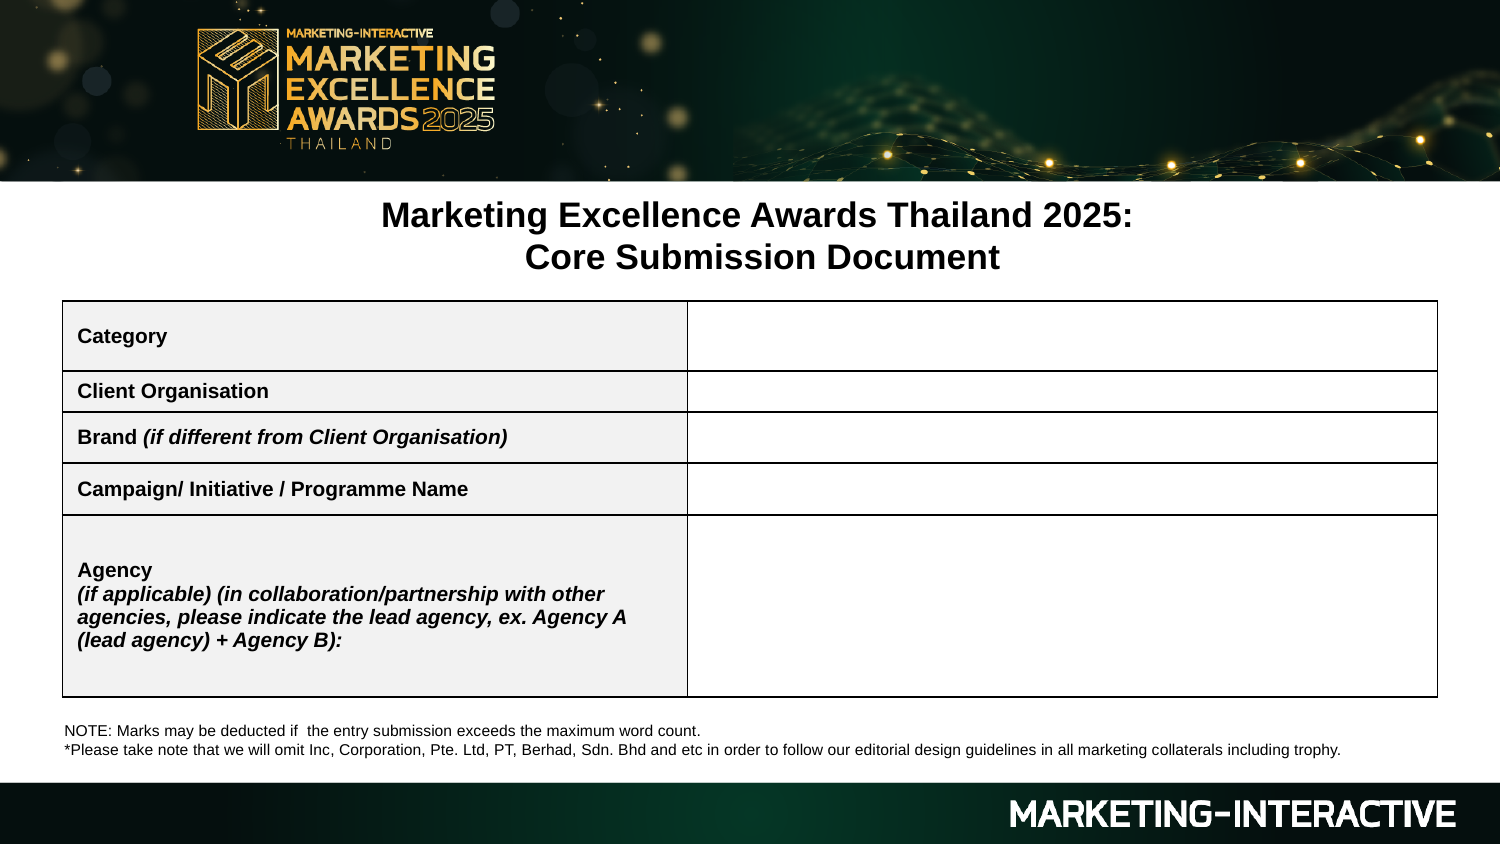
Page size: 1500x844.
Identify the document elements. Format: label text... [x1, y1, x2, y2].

table_cell Agency (if applicable) (in collaboration/partnership with other agencies, please indicate the lead agency, ex. Agency A (lead agency) + Agency B): [63, 516, 687, 696]
table_header [688, 302, 1437, 370]
table_cell [688, 413, 1437, 462]
table_cell [688, 516, 1437, 696]
table_cell [688, 464, 1437, 514]
table_cell [688, 372, 1437, 411]
table_header Category [63, 302, 687, 370]
text_box NOTE: Marks may be deducted if the entry submission exceeds the maximum word count. *Please take note that we will omit Inc, Corporation, Pte. Ltd, PT, Berhad, Sdn. Bhd and etc in order to follow our editorial design guidelines in all marketing collaterals including trophy. [49, 713, 1451, 766]
table_cell Campaign/ Initiative / Programme Name [63, 464, 687, 514]
table_cell Brand (if different from Client Organisation) [63, 413, 687, 462]
text_box Marketing Excellence Awards Thailand 2025: Core Submission Document [212, 184, 1313, 285]
picture [0, 0, 1500, 844]
table_cell Client Organisation [63, 372, 687, 411]
